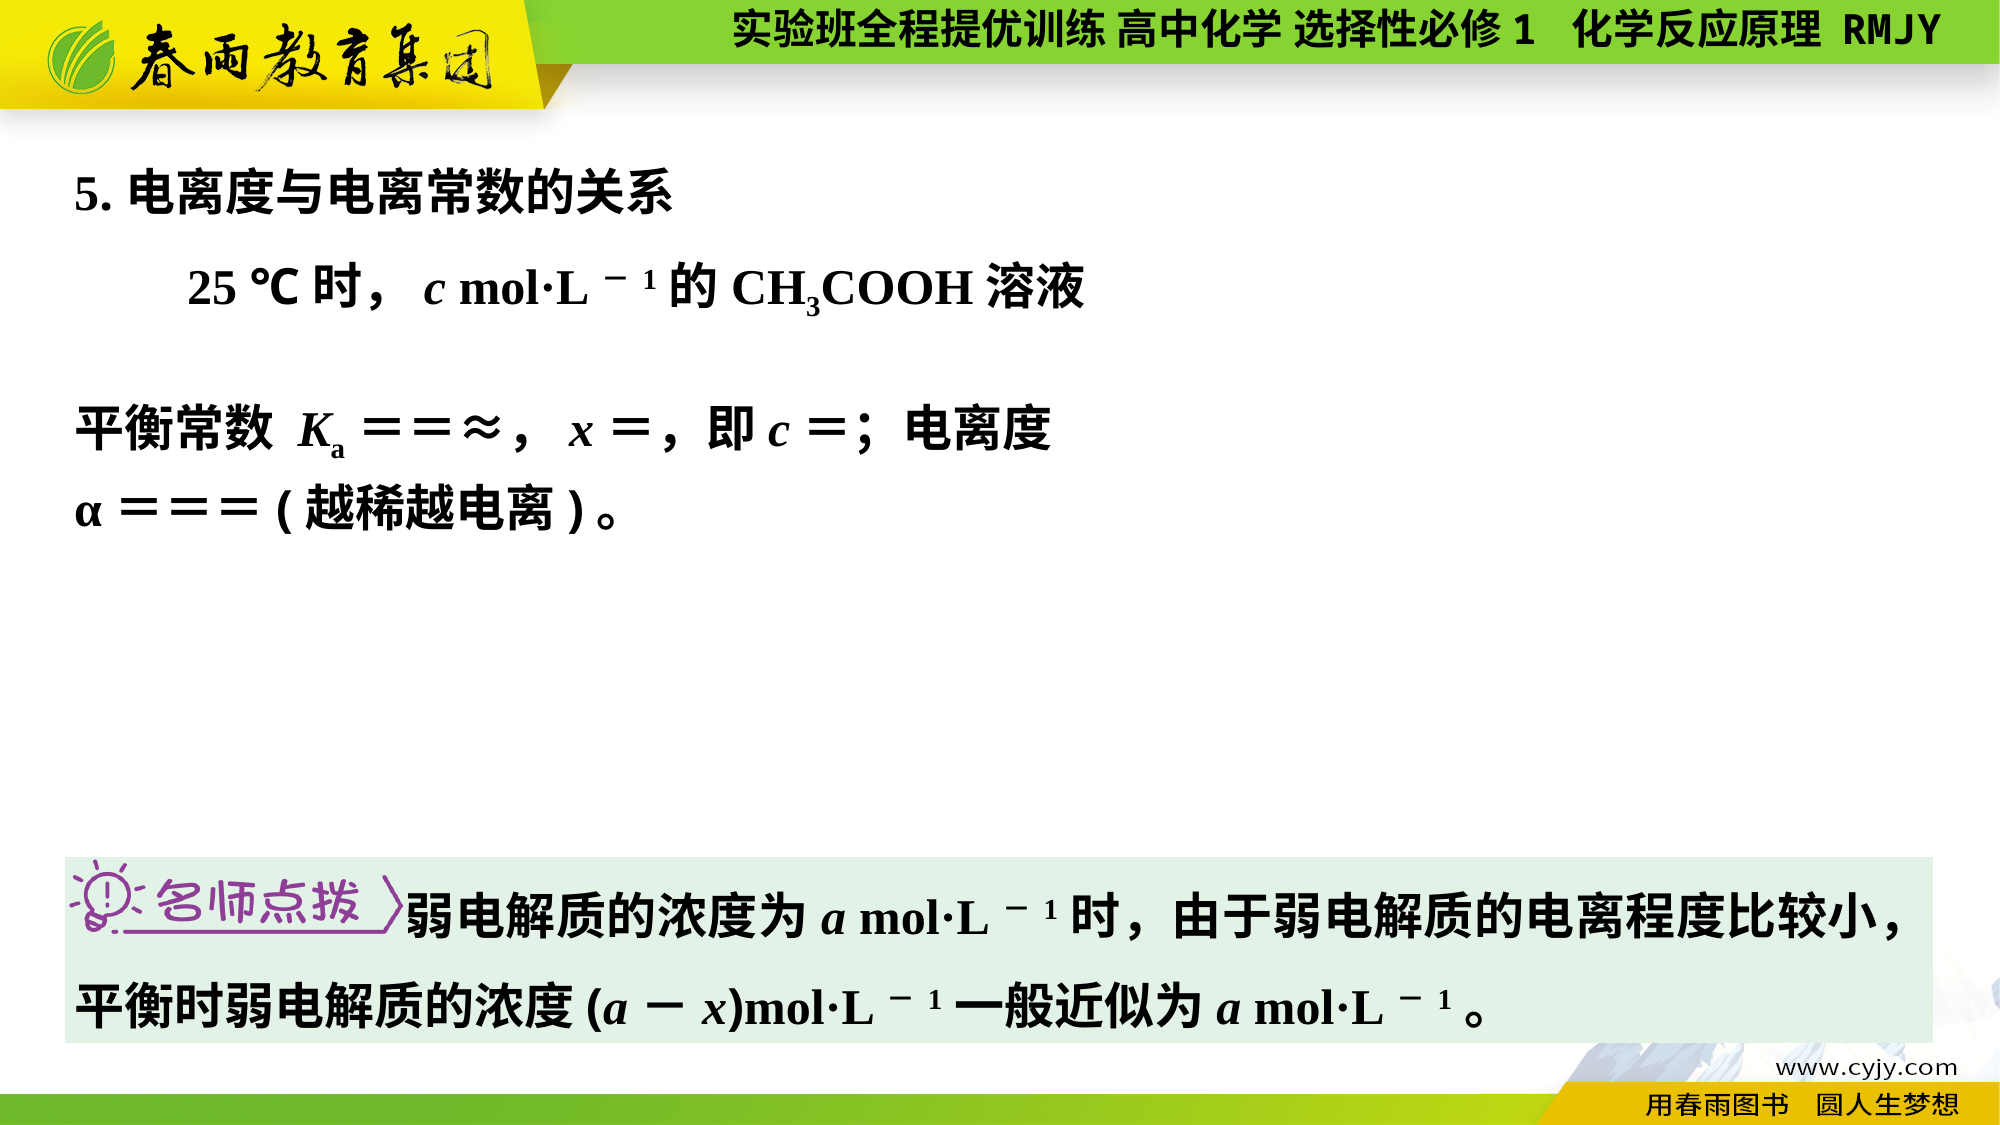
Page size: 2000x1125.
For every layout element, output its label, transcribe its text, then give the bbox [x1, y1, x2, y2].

text_box 弱电解质的浓度为a mol·L－1时，由于弱电解质的电离程度比较小，平衡时弱电解质的浓度(a－x)mol·L－1一般近似为a mol·L－1。 [59, 847, 1944, 1043]
picture [0, 0, 2000, 1125]
